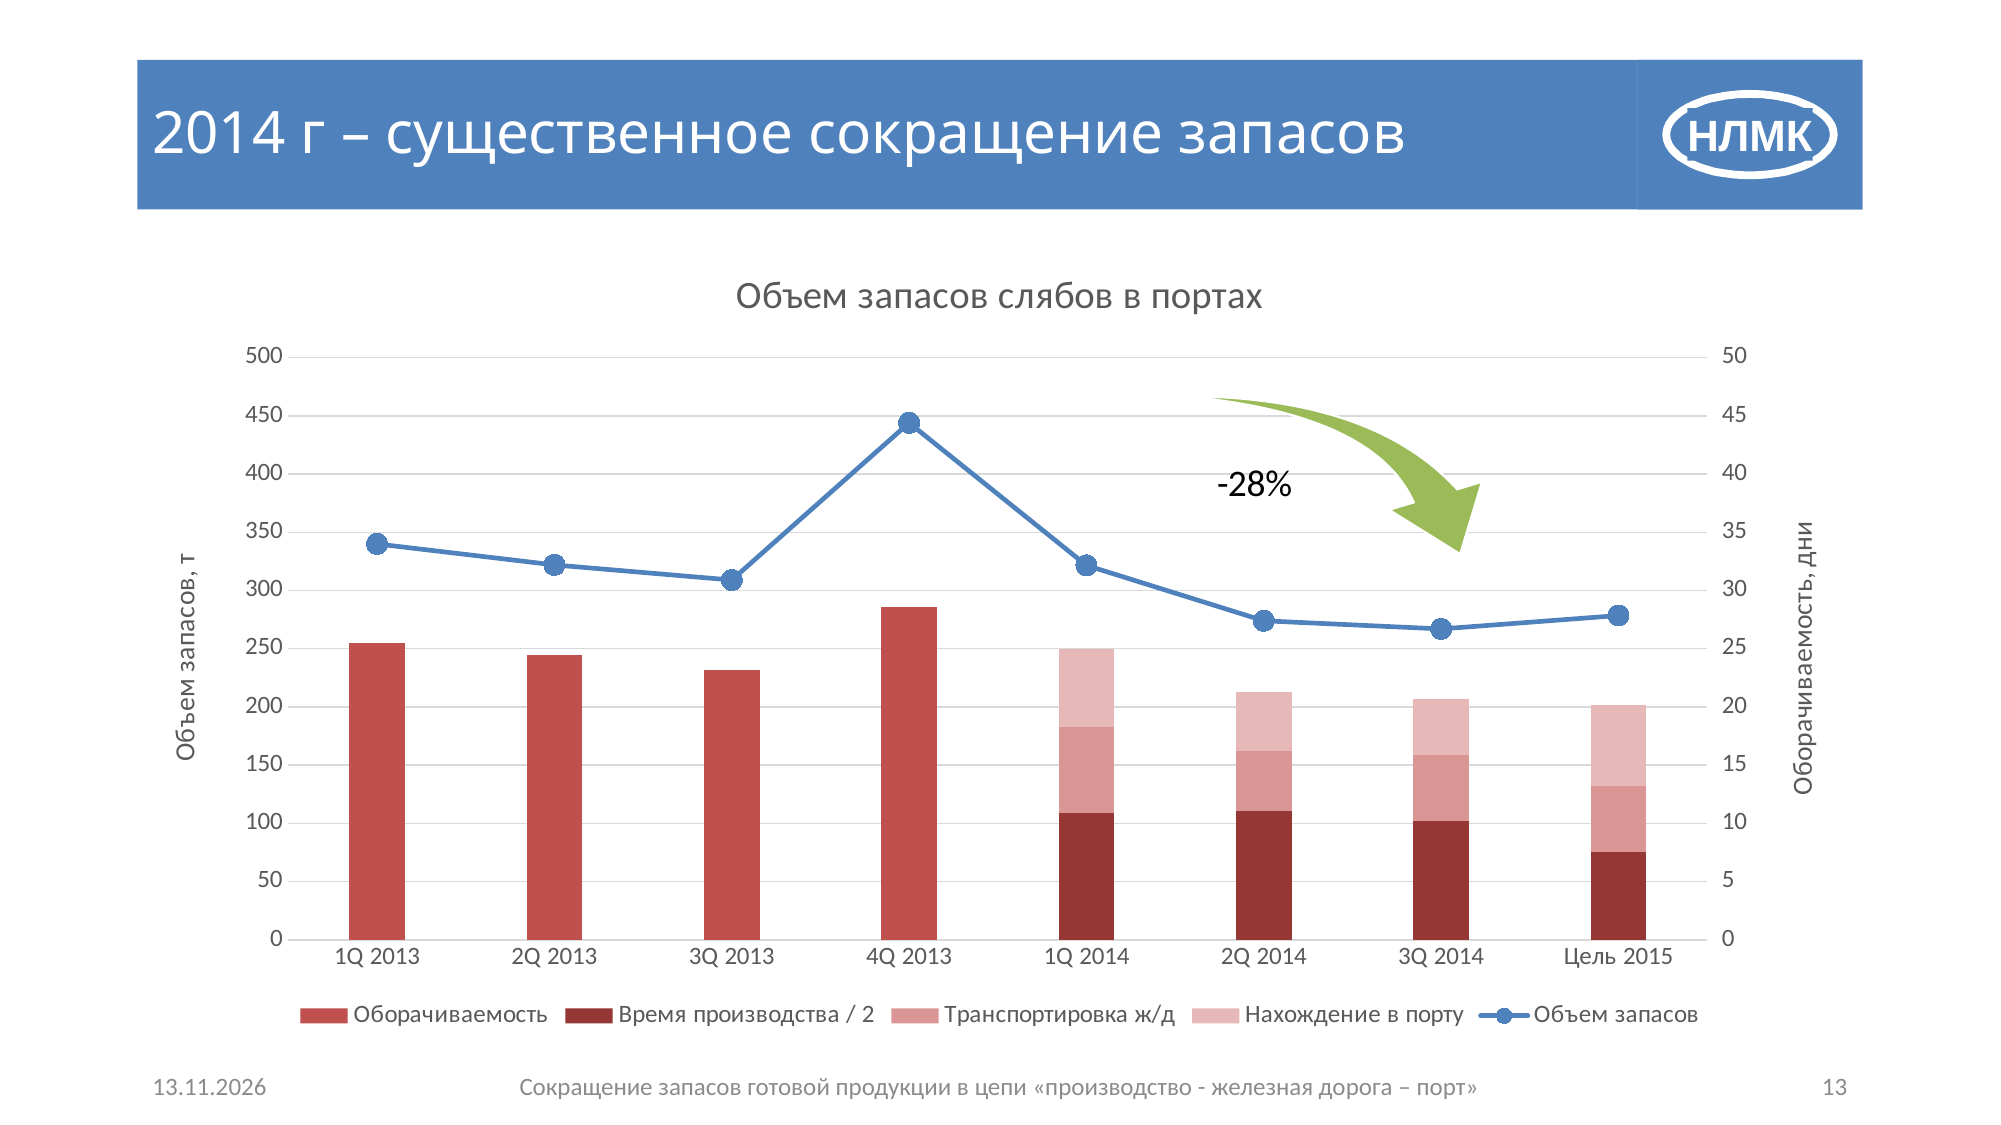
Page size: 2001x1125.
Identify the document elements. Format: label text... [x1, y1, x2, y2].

slide_number 13 [1412, 1068, 1863, 1103]
chart [137, 243, 1863, 1035]
footer Сокращение запасов готовой продукции в цепи «производство - железная дорога – порт» [458, 1068, 1412, 1103]
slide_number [137, 1068, 458, 1103]
title 2014 г – существенное сокращение запасов [137, 59, 1638, 210]
